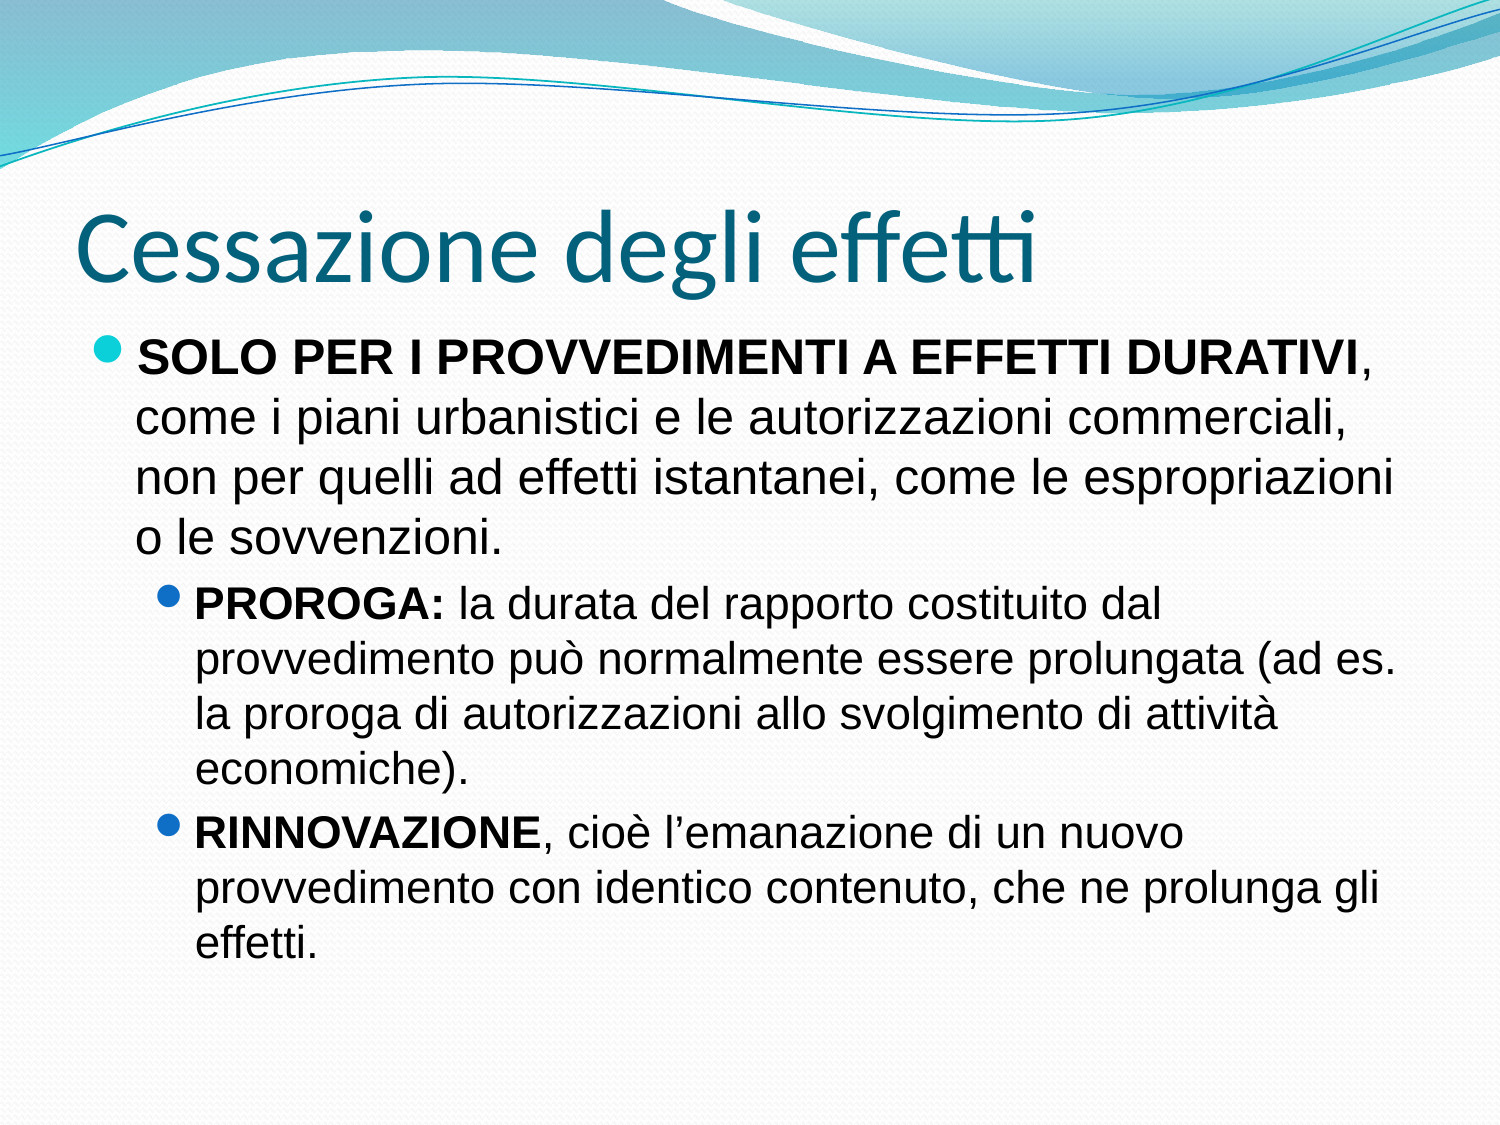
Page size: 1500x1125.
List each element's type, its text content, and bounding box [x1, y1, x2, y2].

title Cessazione degli effetti [75, 115, 1425, 303]
list SOLO PER I PROVVEDIMENTI A EFFETTI DURATIVI, come i piani urbanistici e le autorizzazioni commerciali, non per quelli ad effetti istantanei, come le espropriazioni o le sovvenzioni. PROROGA: la durata del rapporto costituito dal provvedimento può normalmente essere prolungata (ad es. la proroga di autorizzazioni allo svolgimento di attività economiche). RINNOVAZIONE, cioè l’emanazione di un nuovo provvedimento con identico contenuto, che ne prolunga gli effetti. [75, 317, 1425, 1038]
